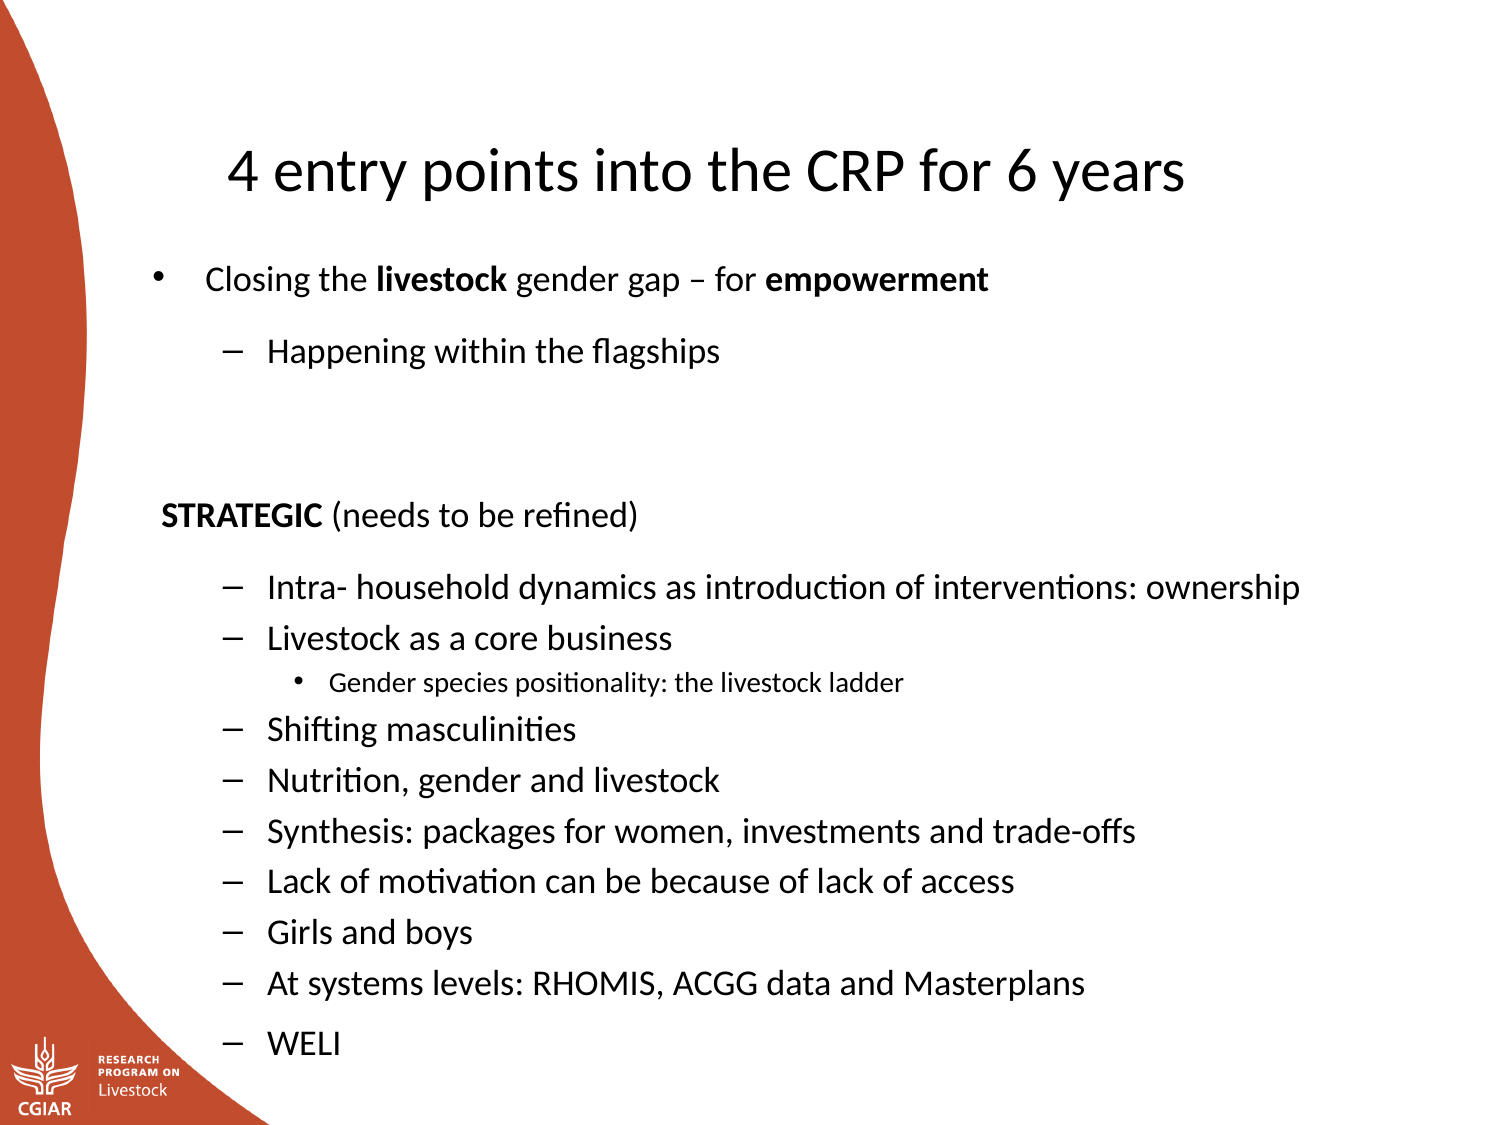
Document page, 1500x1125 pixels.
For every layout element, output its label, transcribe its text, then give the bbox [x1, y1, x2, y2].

list 4 entry points into the CRP for 6 years [212, 121, 1450, 309]
picture [0, 0, 270, 1125]
list Closing the livestock gender gap – for empowerment Happening within the flagships STRATEGIC (needs to be refined) Intra- household dynamics as introduction of interventions: ownership Livestock as a core business Gender species positionality: the livestock ladder Shifting masculinities Nutrition, gender and livestock Synthesis: packages for women, investments and trade-offs Lack of motivation can be because of lack of access Girls and boys At systems levels: RHOMIS, ACGG data and Masterplans WELI [137, 225, 1363, 1075]
